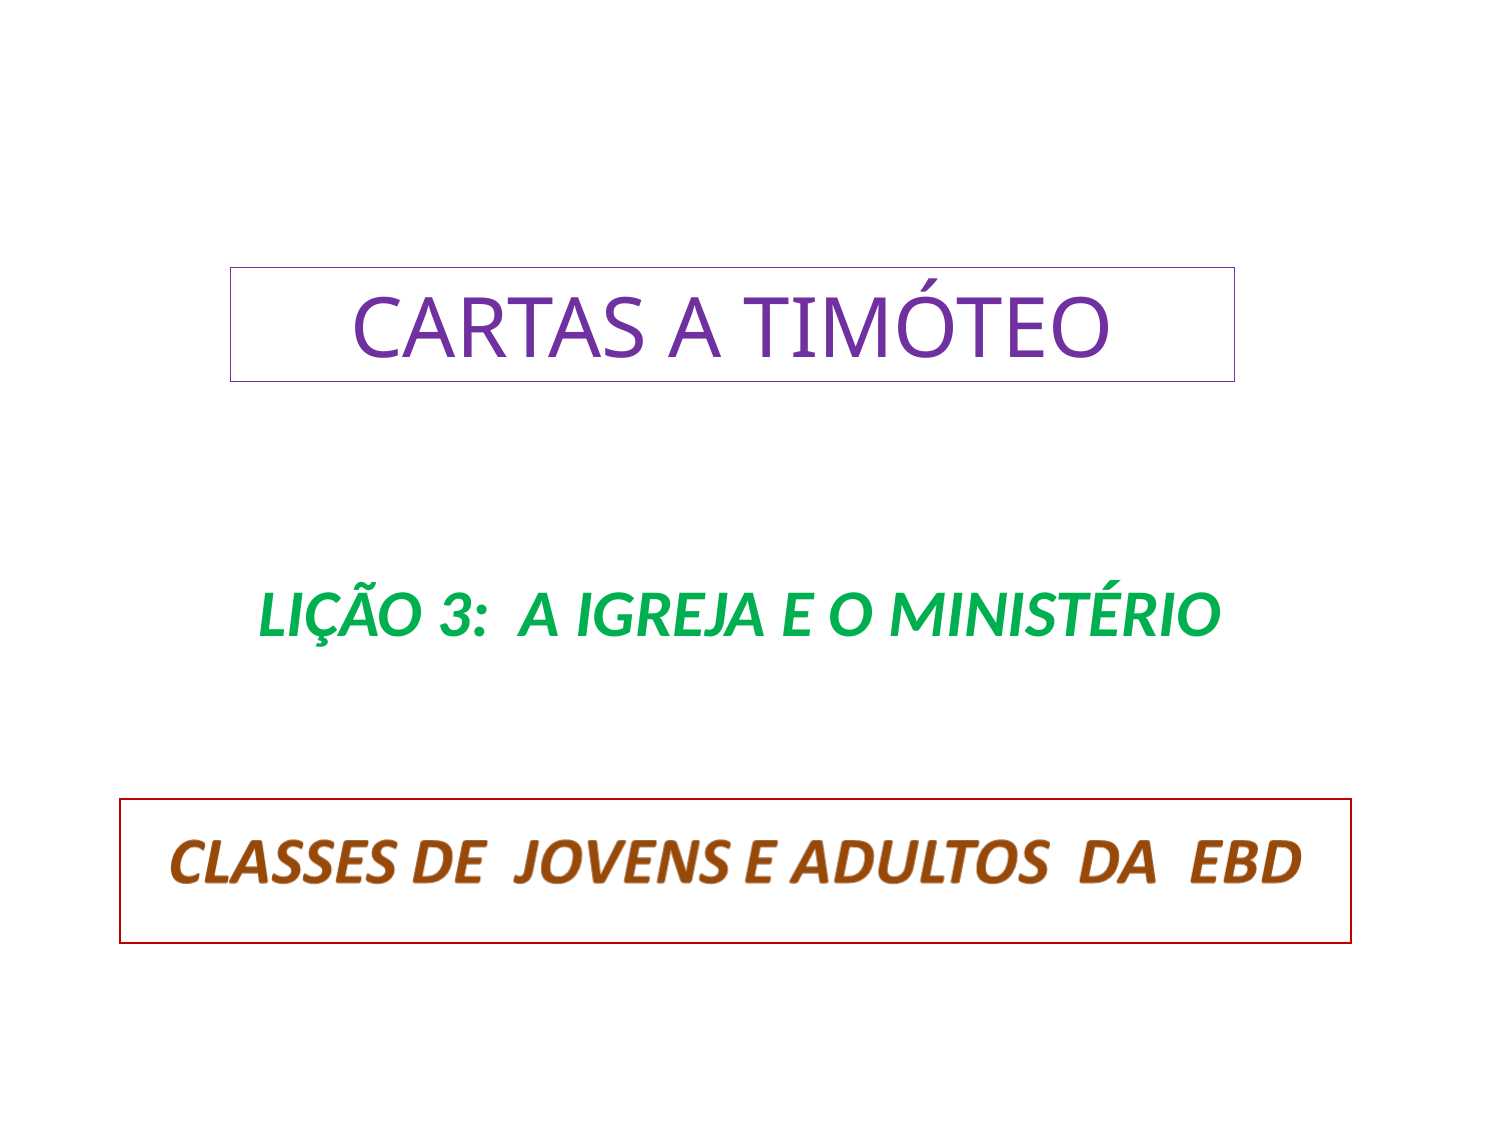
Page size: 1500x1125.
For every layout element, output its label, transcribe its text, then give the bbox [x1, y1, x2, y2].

picture [119, 798, 1352, 944]
subtitle LIÇÃO 3: A IGREJA E O MINISTÉRIO [116, 562, 1365, 716]
text_box CARTAS A TIMÓTEO [230, 267, 1235, 382]
